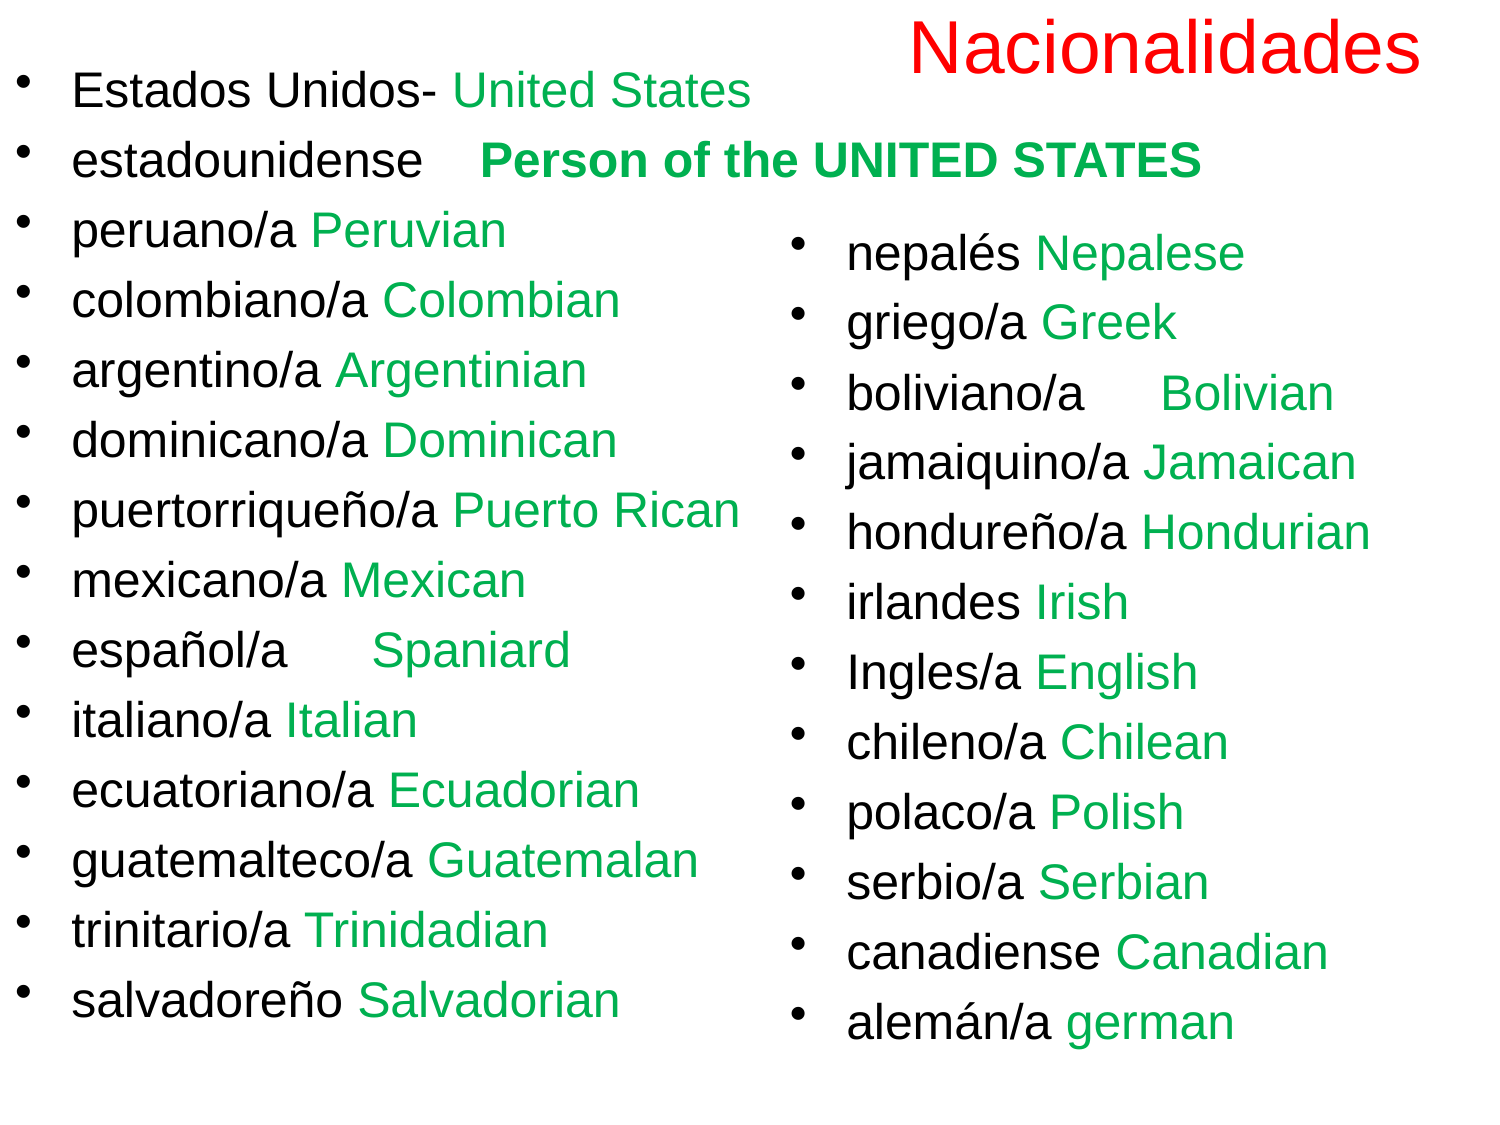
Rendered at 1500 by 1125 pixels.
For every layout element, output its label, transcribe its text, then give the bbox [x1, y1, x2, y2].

text_box nepalés Nepalese griego/a Greek boliviano/a Bolivian jamaiquino/a Jamaican hondureño/a Hondurian irlandes Irish Ingles/a English chileno/a Chilean polaco/a Polish serbio/a Serbian canadiense Canadian alemán/a german [774, 212, 1500, 1100]
list Estados Unidos- United States estadounidense Person of the UNITED STATES peruano/a Peruvian colombiano/a Colombian argentino/a Argentinian dominicano/a Dominican puertorriqueño/a Puerto Rican mexicano/a Mexican español/a Spaniard italiano/a Italian ecuatoriano/a Ecuadorian guatemalteco/a Guatemalan trinitario/a Trinidadian salvadoreño Salvadorian [0, 50, 1363, 938]
title Nacionalidades [87, 0, 1438, 138]
